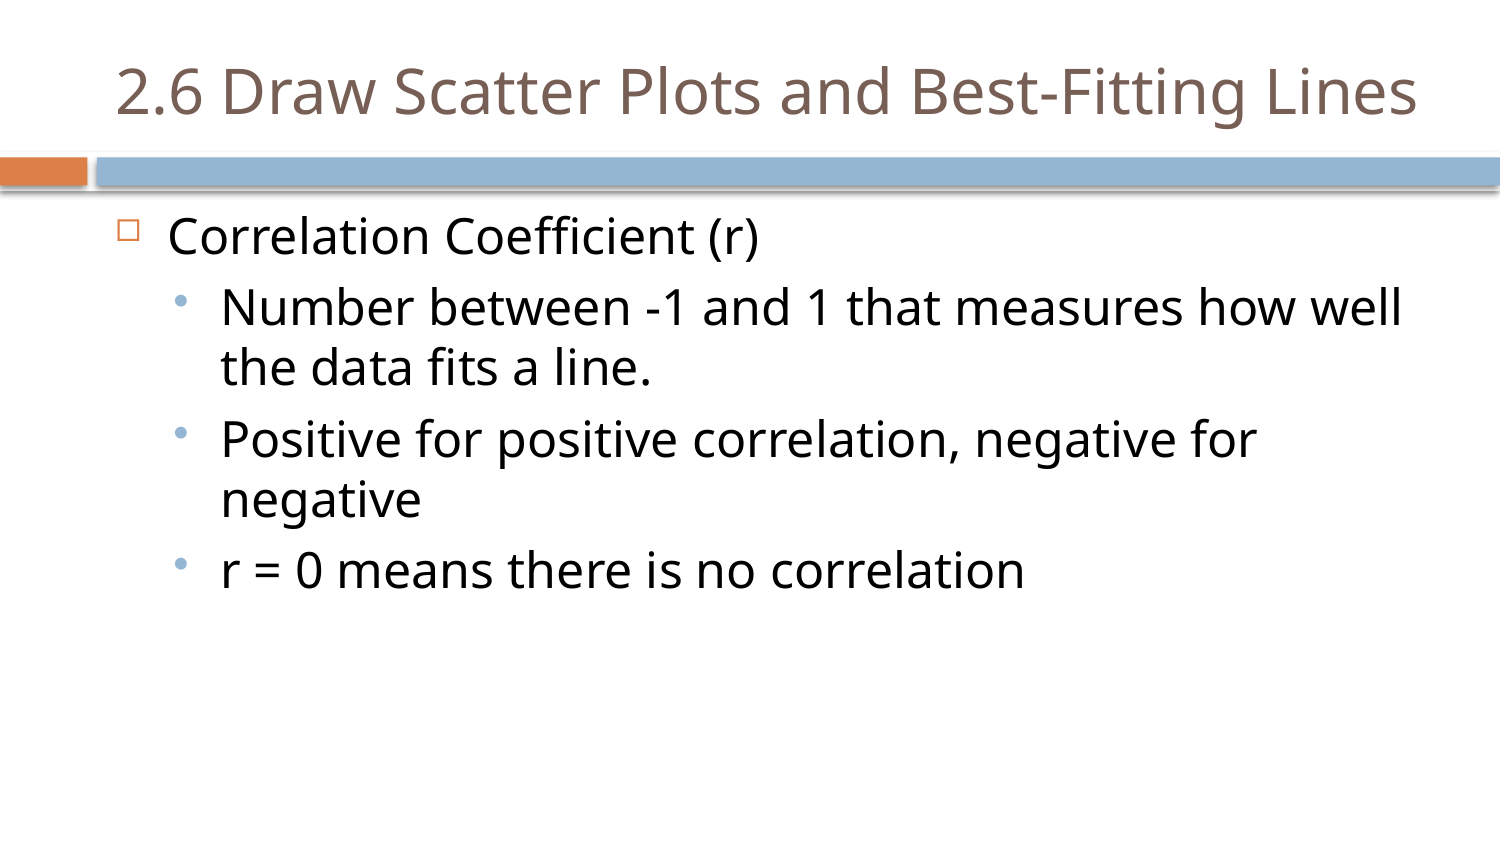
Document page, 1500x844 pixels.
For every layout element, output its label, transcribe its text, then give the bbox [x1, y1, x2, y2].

list Correlation Coefficient (r) Number between -1 and 1 that measures how well the data fits a line. Positive for positive correlation, negative for negative r = 0 means there is no correlation [100, 196, 1438, 750]
title 2.6 Draw Scatter Plots and Best-Fitting Lines [100, 28, 1438, 150]
